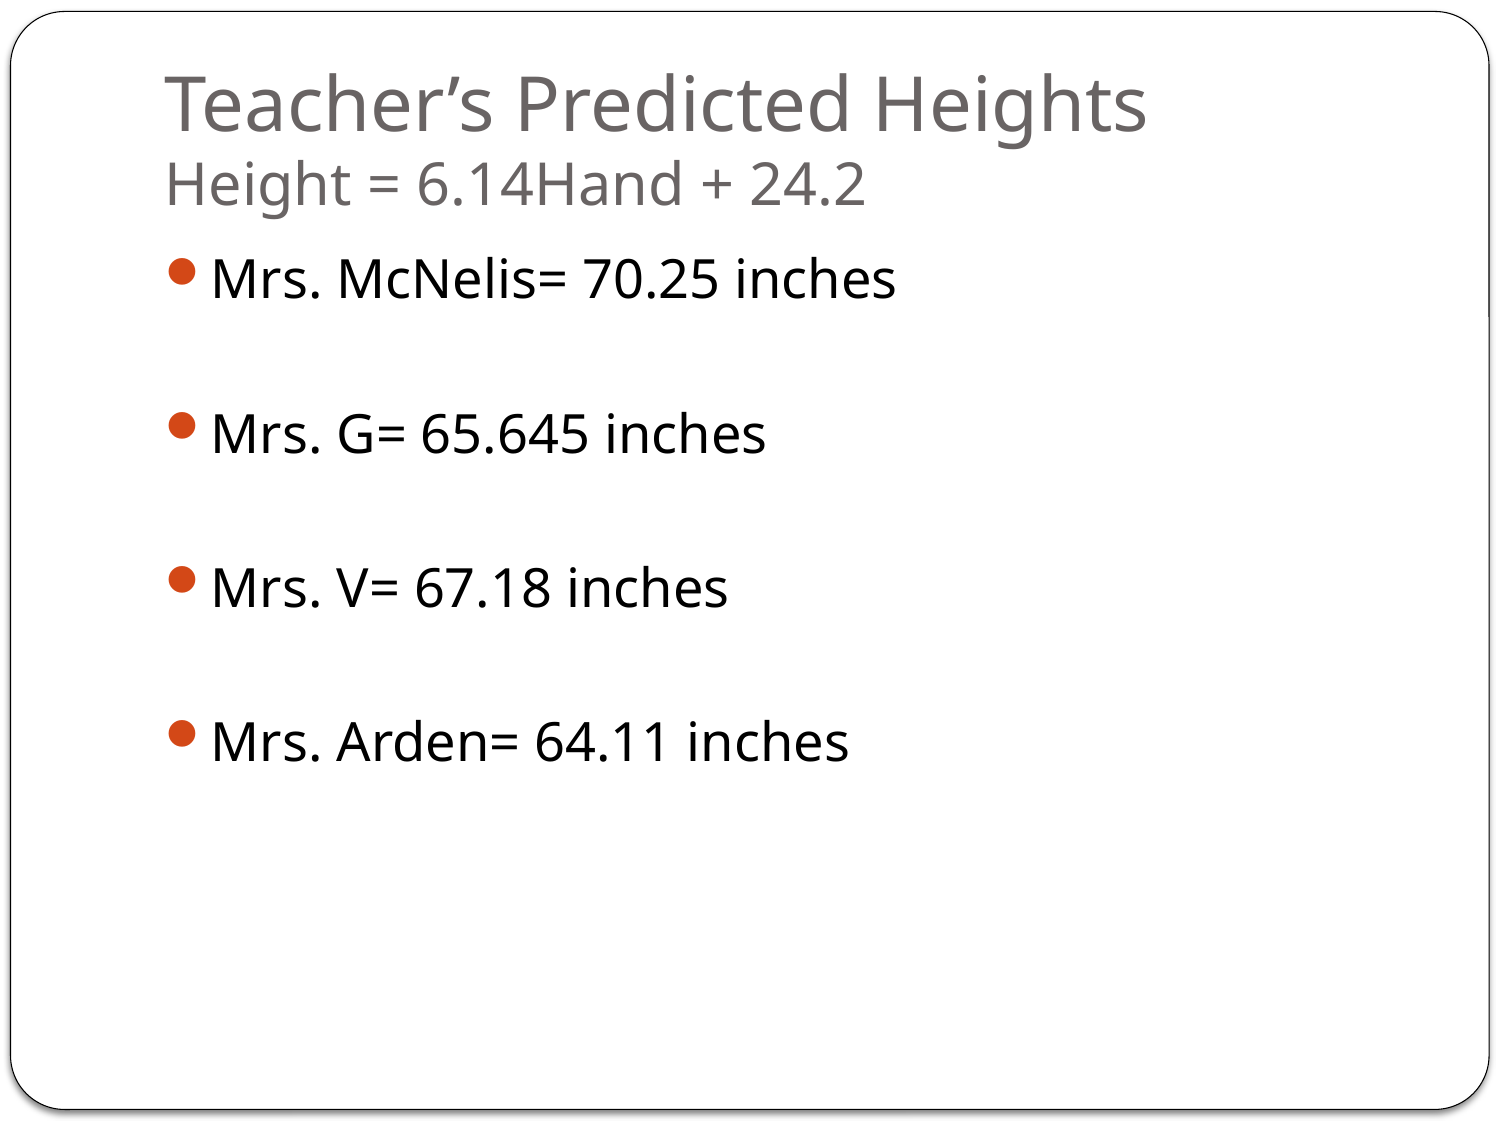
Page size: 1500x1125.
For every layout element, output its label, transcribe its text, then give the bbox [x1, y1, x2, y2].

title Teacher’s Predicted Heights Height = 6.14Hand + 24.2 [150, 45, 1425, 233]
list Mrs. McNelis= 70.25 inches Mrs. G= 65.645 inches Mrs. V= 67.18 inches Mrs. Arden= 64.11 inches [150, 237, 1425, 988]
